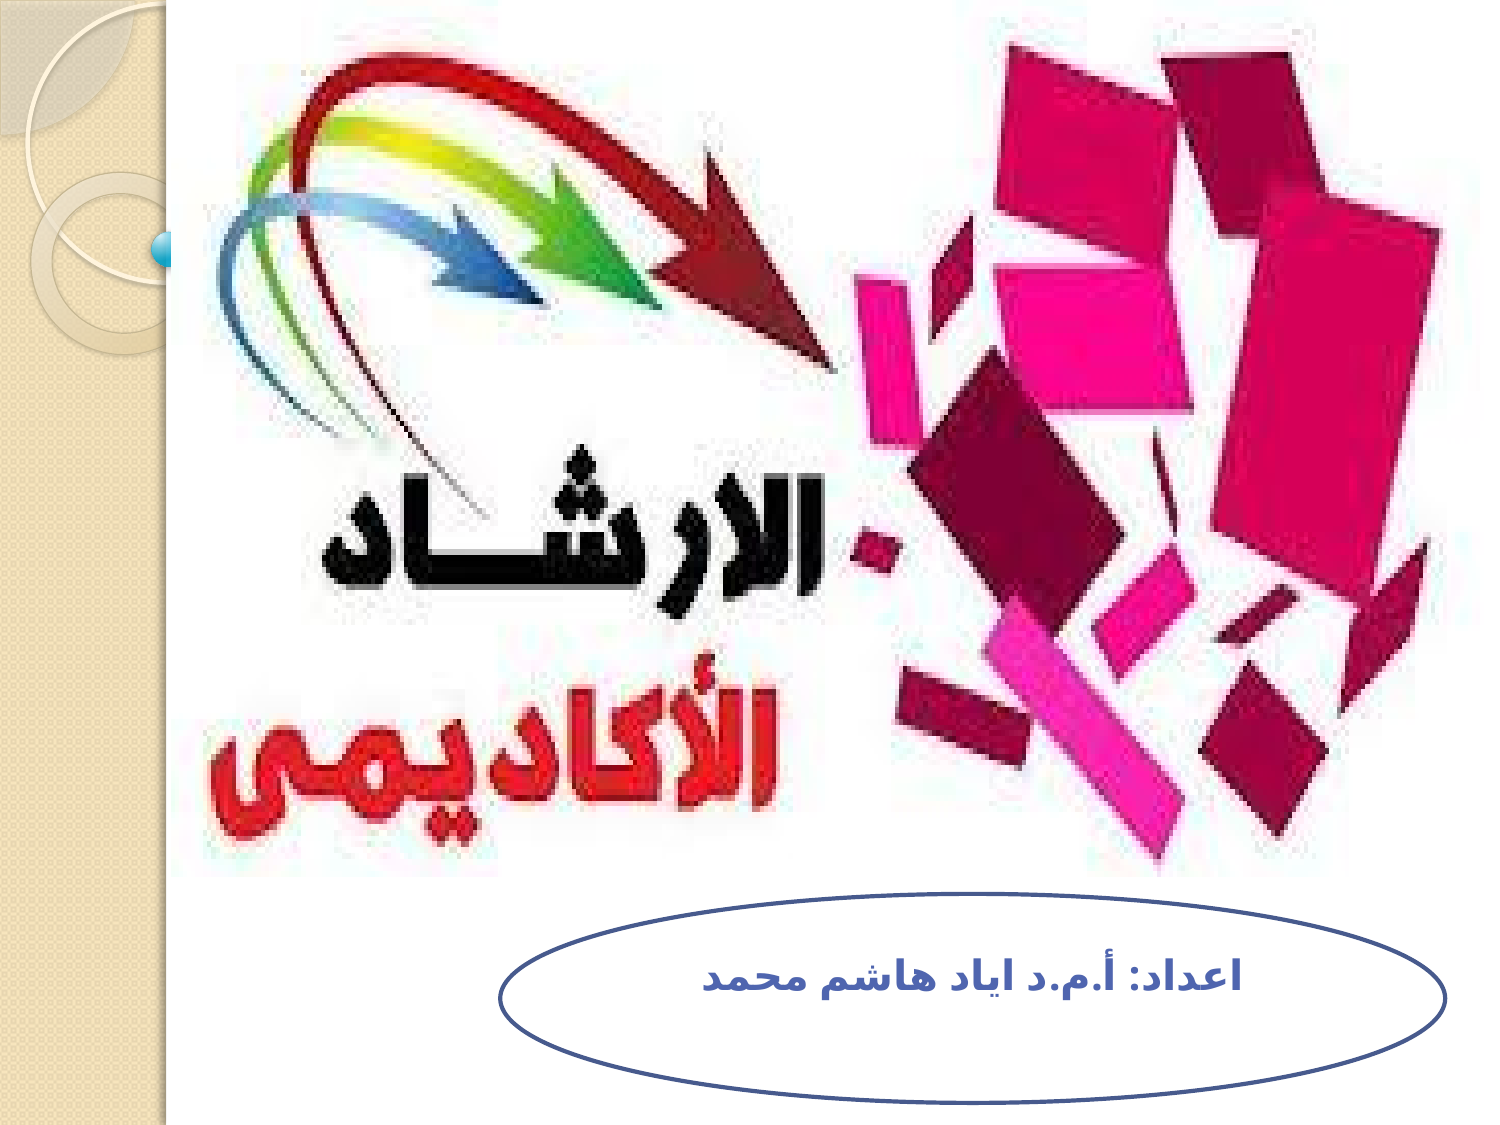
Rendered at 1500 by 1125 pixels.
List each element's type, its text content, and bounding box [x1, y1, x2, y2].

text_box اعداد: أ.م.د اياد هاشم محمد [498, 891, 1448, 1106]
picture [170, 0, 1500, 878]
